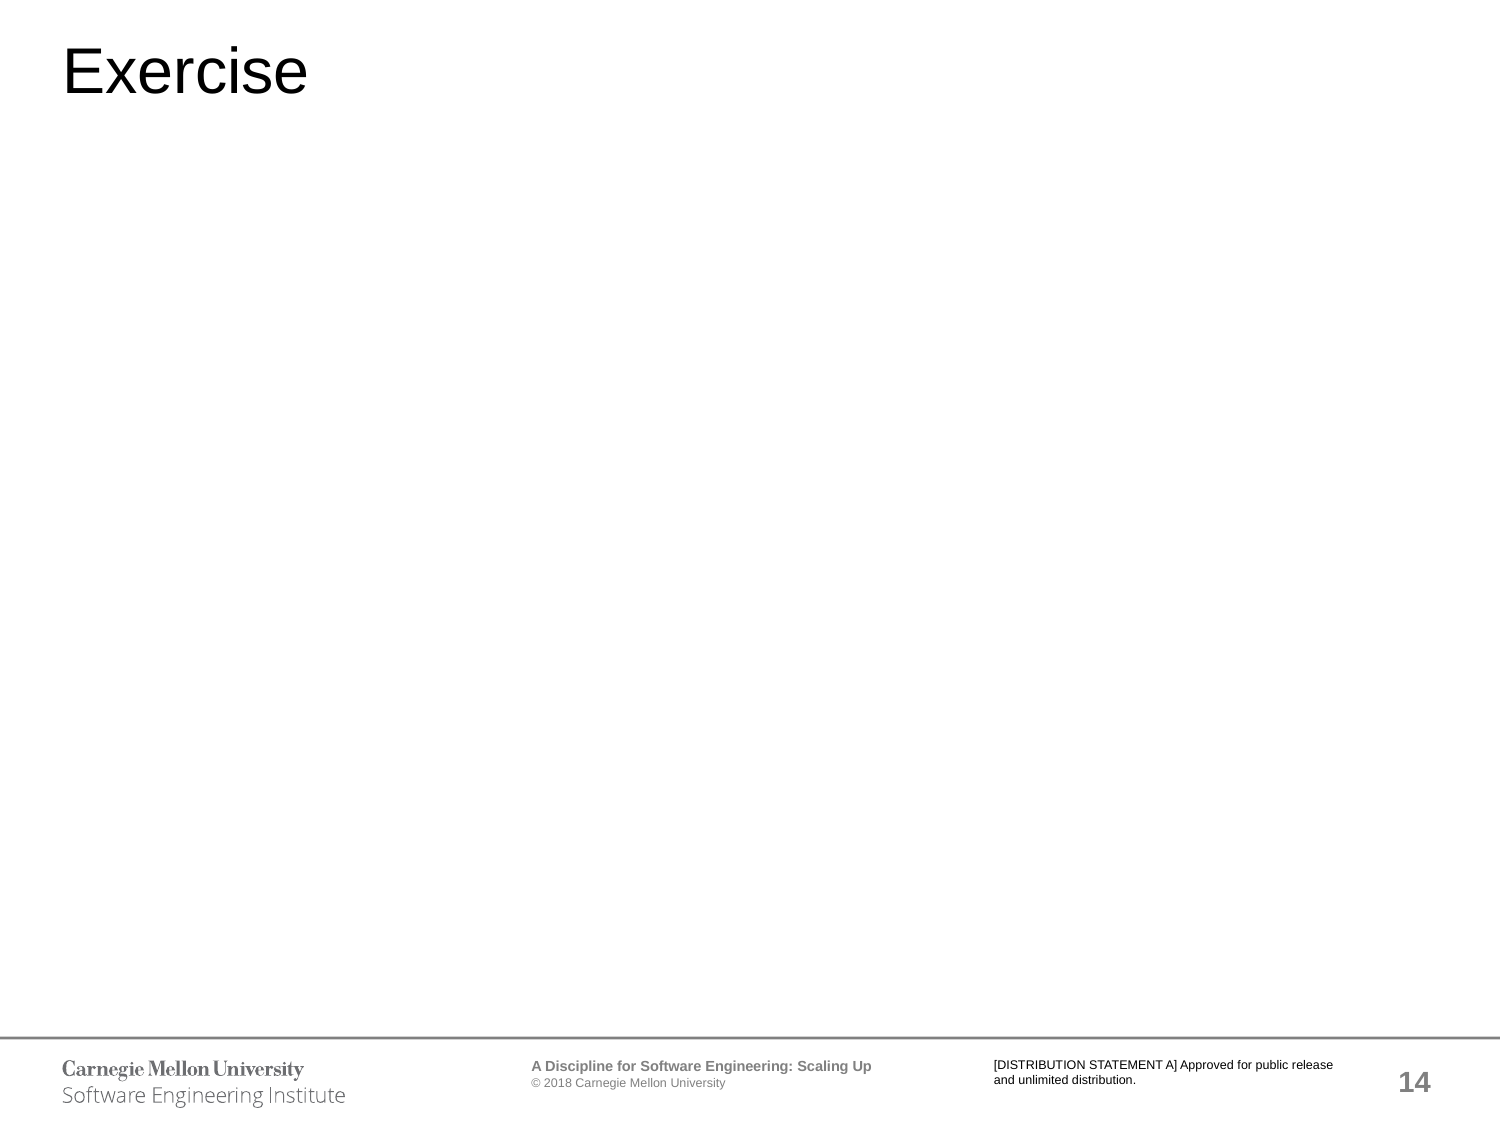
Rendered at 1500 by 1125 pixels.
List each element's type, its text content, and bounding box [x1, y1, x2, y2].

title Exercise [62, 37, 1338, 182]
